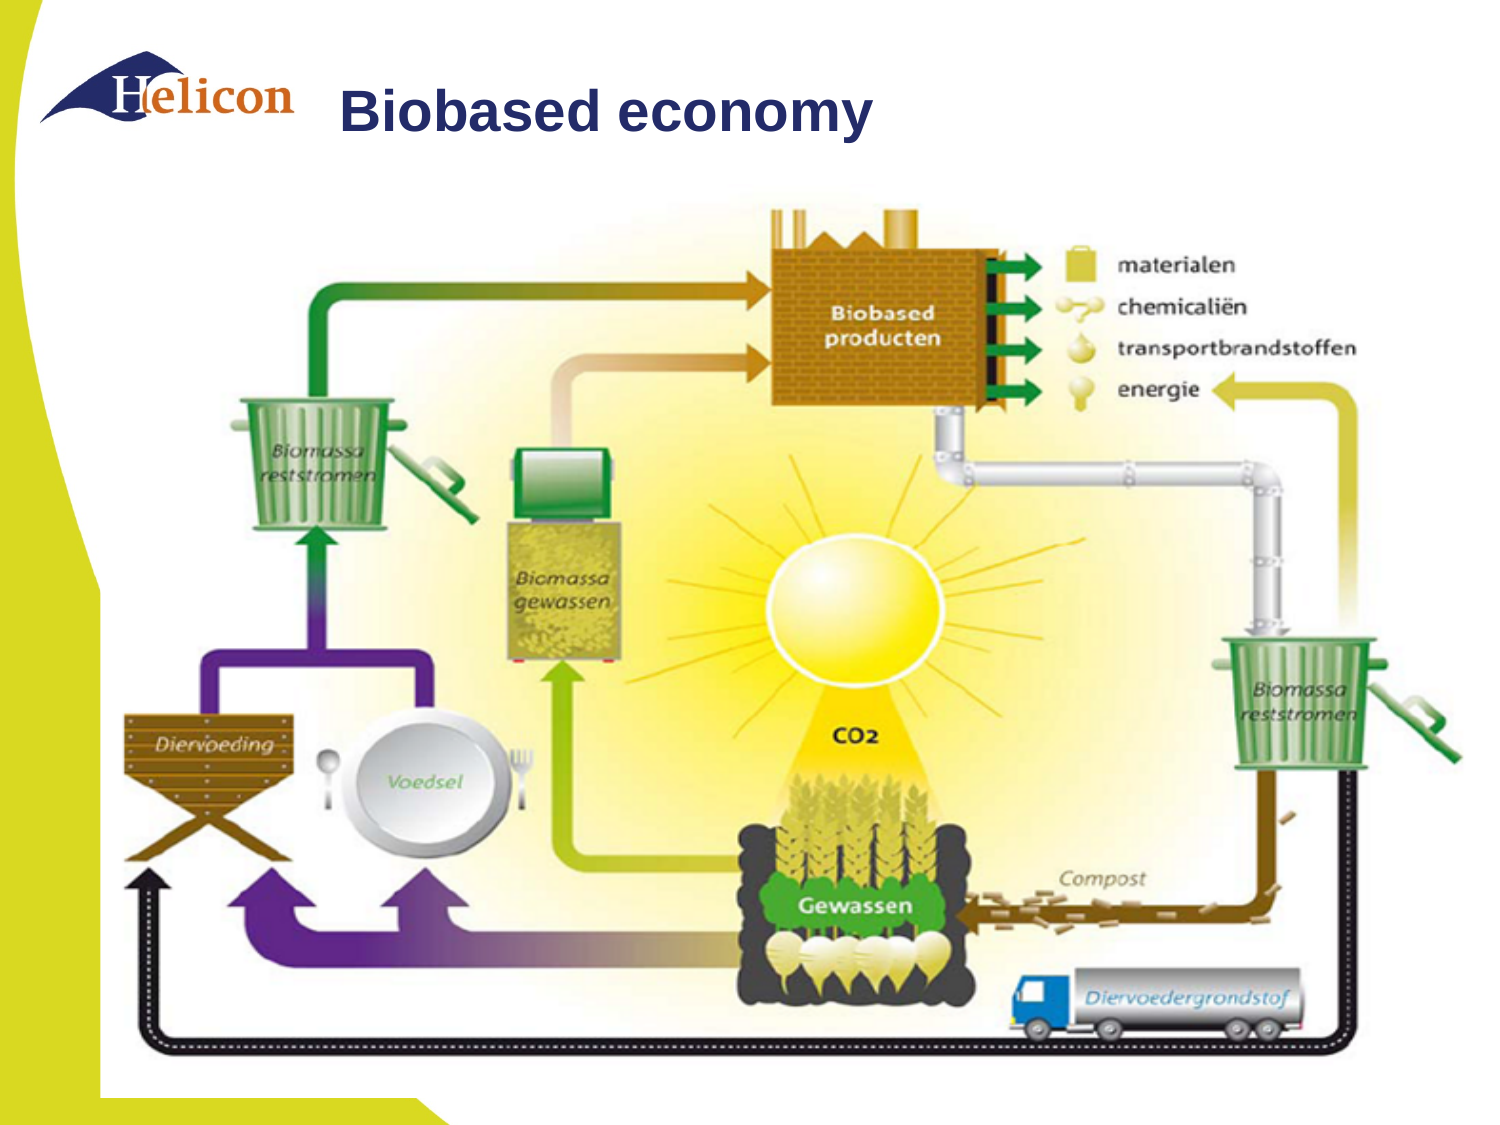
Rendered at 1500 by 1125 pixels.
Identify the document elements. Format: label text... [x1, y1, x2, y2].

picture [0, 0, 1500, 1125]
title Biobased economy [324, 54, 1415, 161]
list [100, 184, 1483, 1098]
